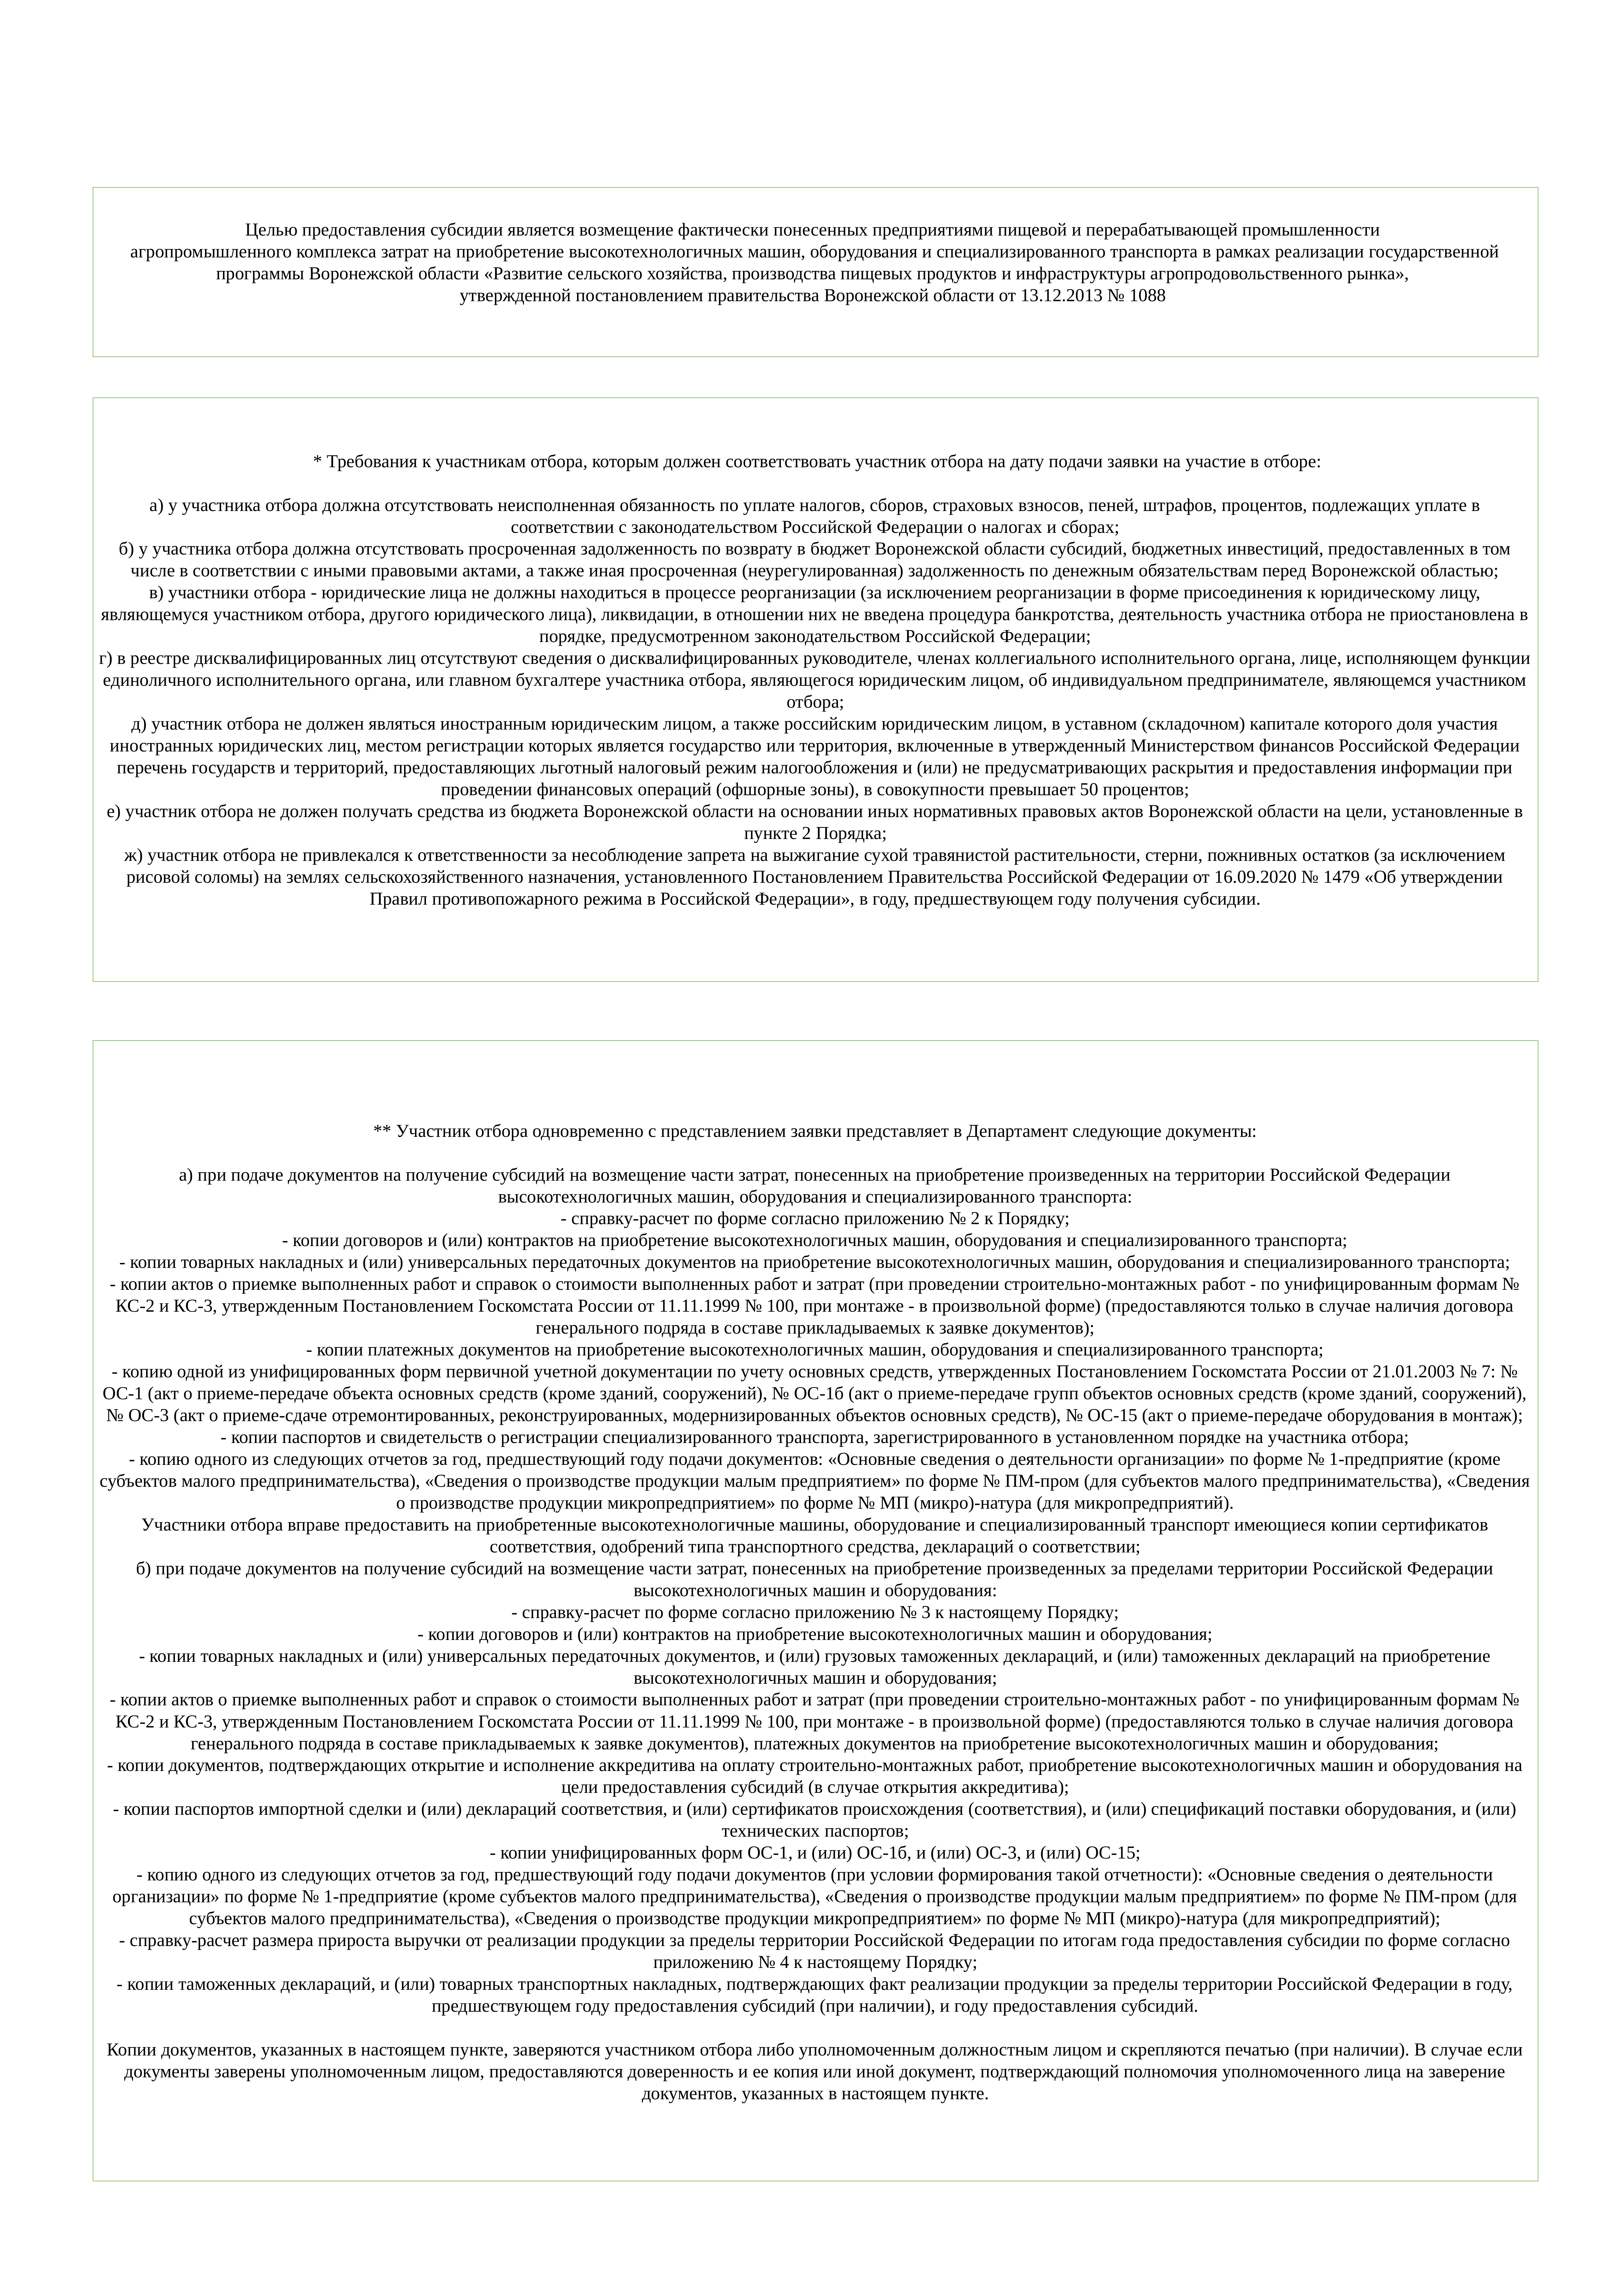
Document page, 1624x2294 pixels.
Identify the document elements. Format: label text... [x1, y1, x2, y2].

text_box ** Участник отбора одновременно с представлением заявки представляет в Департамент следующие документы: а) при подаче документов на получение субсидий на возмещение части затрат, понесенных на приобретение произведенных на территории Российской Федерации высокотехнологичных машин, оборудования и специализированного транспорта: - справку-расчет по форме согласно приложению № 2 к Порядку; - копии договоров и (или) контрактов на приобретение высокотехнологичных машин, оборудования и специализированного транспорта; - копии товарных накладных и (или) универсальных передаточных документов на приобретение высокотехнологичных машин, оборудования и специализированного транспорта; - копии актов о приемке выполненных работ и справок о стоимости выполненных работ и затрат (при проведении строительно-монтажных работ - по унифицированным формам № КС-2 и КС-3, утвержденным Постановлением Госкомстата России от 11.11.1999 № 100, при монтаже - в произвольной форме) (предоставляются только в случае наличия договора генерального подряда в составе прикладываемых к заявке документов); - копии платежных документов на приобретение высокотехнологичных машин, оборудования и специализированного транспорта; - копию одной из унифицированных форм первичной учетной документации по учету основных средств, утвержденных Постановлением Госкомстата России от 21.01.2003 № 7: № ОС-1 (акт о приеме-передаче объекта основных средств (кроме зданий, сооружений), № ОС-1б (акт о приеме-передаче групп объектов основных средств (кроме зданий, сооружений), № ОС-3 (акт о приеме-сдаче отремонтированных, реконструированных, модернизированных объектов основных средств), № ОС-15 (акт о приеме-передаче оборудования в монтаж); - копии паспортов и свидетельств о регистрации специализированного транспорта, зарегистрированного в установленном порядке на участника отбора; - копию одного из следующих отчетов за год, предшествующий году подачи документов: «Основные сведения о деятельности организации» по форме № 1-предприятие (кроме субъектов малого предпринимательства), «Сведения о производстве продукции малым предприятием» по форме № ПМ-пром (для субъектов малого предпринимательства), «Сведения о производстве продукции микропредприятием» по форме № МП (микро)-натура (для микропредприятий). Участники отбора вправе предоставить на приобретенные высокотехнологичные машины, оборудование и специализированный транспорт имеющиеся копии сертификатов соответствия, одобрений типа транспортного средства, деклараций о соответствии; б) при подаче документов на получение субсидий на возмещение части затрат, понесенных на приобретение произведенных за пределами территории Российской Федерации высокотехнологичных машин и оборудования: - справку-расчет по форме согласно приложению № 3 к настоящему Порядку; - копии договоров и (или) контрактов на приобретение высокотехнологичных машин и оборудования; - копии товарных накладных и (или) универсальных передаточных документов, и (или) грузовых таможенных деклараций, и (или) таможенных деклараций на приобретение высокотехнологичных машин и оборудования; - копии актов о приемке выполненных работ и справок о стоимости выполненных работ и затрат (при проведении строительно-монтажных работ - по унифицированным формам № КС-2 и КС-3, утвержденным Постановлением Госкомстата России от 11.11.1999 № 100, при монтаже - в произвольной форме) (предоставляются только в случае наличия договора генерального подряда в составе прикладываемых к заявке документов), платежных документов на приобретение высокотехнологичных машин и оборудования; - копии документов, подтверждающих открытие и исполнение аккредитива на оплату строительно-монтажных работ, приобретение высокотехнологичных машин и оборудования на цели предоставления субсидий (в случае открытия аккредитива); - копии паспортов импортной сделки и (или) деклараций соответствия, и (или) сертификатов происхождения (соответствия), и (или) спецификаций поставки оборудования, и (или) технических паспортов; - копии унифицированных форм ОС-1, и (или) ОС-1б, и (или) ОС-3, и (или) ОС-15; - копию одного из следующих отчетов за год, предшествующий году подачи документов (при условии формирования такой отчетности): «Основные сведения о деятельности организации» по форме № 1-предприятие (кроме субъектов малого предпринимательства), «Сведения о производстве продукции малым предприятием» по форме № ПМ-пром (для субъектов малого предпринимательства), «Сведения о производстве продукции микропредприятием» по форме № МП (микро)-натура (для микропредприятий); - справку-расчет размера прироста выручки от реализации продукции за пределы территории Российской Федерации по итогам года предоставления субсидии по форме согласно приложению № 4 к настоящему Порядку; - копии таможенных деклараций, и (или) товарных транспортных накладных, подтверждающих факт реализации продукции за пределы территории Российской Федерации в году, предшествующем году предоставления субсидий (при наличии), и году предоставления субсидий. Копии документов, указанных в настоящем пункте, заверяются участником отбора либо уполномоченным должностным лицом и скрепляются печатью (при наличии). В случае если документы заверены уполномоченным лицом, предоставляются доверенность и ее копия или иной документ, подтверждающий полномочия уполномоченного лица на заверение документов, указанных в настоящем пункте. [93, 1040, 1538, 2181]
text_box * Требования к участникам отбора, которым должен соответствовать участник отбора на дату подачи заявки на участие в отборе: а) у участника отбора должна отсутствовать неисполненная обязанность по уплате налогов, сборов, страховых взносов, пеней, штрафов, процентов, подлежащих уплате в соответствии с законодательством Российской Федерации о налогах и сборах; б) у участника отбора должна отсутствовать просроченная задолженность по возврату в бюджет Воронежской области субсидий, бюджетных инвестиций, предоставленных в том числе в соответствии с иными правовыми актами, а также иная просроченная (неурегулированная) задолженность по денежным обязательствам перед Воронежской областью; в) участники отбора - юридические лица не должны находиться в процессе реорганизации (за исключением реорганизации в форме присоединения к юридическому лицу, являющемуся участником отбора, другого юридического лица), ликвидации, в отношении них не введена процедура банкротства, деятельность участника отбора не приостановлена в порядке, предусмотренном законодательством Российской Федерации; г) в реестре дисквалифицированных лиц отсутствуют сведения о дисквалифицированных руководителе, членах коллегиального исполнительного органа, лице, исполняющем функции единоличного исполнительного органа, или главном бухгалтере участника отбора, являющегося юридическим лицом, об индивидуальном предпринимателе, являющемся участником отбора; д) участник отбора не должен являться иностранным юридическим лицом, а также российским юридическим лицом, в уставном (складочном) капитале которого доля участия иностранных юридических лиц, местом регистрации которых является государство или территория, включенные в утвержденный Министерством финансов Российской Федерации перечень государств и территорий, предоставляющих льготный налоговый режим налогообложения и (или) не предусматривающих раскрытия и предоставления информации при проведении финансовых операций (офшорные зоны), в совокупности превышает 50 процентов; е) участник отбора не должен получать средства из бюджета Воронежской области на основании иных нормативных правовых актов Воронежской области на цели, установленные в пункте 2 Порядка; ж) участник отбора не привлекался к ответственности за несоблюдение запрета на выжигание сухой травянистой растительности, стерни, пожнивных остатков (за исключением рисовой соломы) на землях сельскохозяйственного назначения, установленного Постановлением Правительства Российской Федерации от 16.09.2020 № 1479 «Об утверждении Правил противопожарного режима в Российской Федерации», в году, предшествующем году получения субсидии. [93, 397, 1538, 982]
text_box Целью предоставления субсидии является возмещение фактически понесенных предприятиями пищевой и перерабатывающей промышленности агропромышленного комплекса затрат на приобретение высокотехнологичных машин, оборудования и специализированного транспорта в рамках реализации государственной программы Воронежской области «Развитие сельского хозяйства, производства пищевых продуктов и инфраструктуры агропродовольственного рынка», утвержденной постановлением правительства Воронежской области от 13.12.2013 № 1088 [93, 187, 1538, 357]
